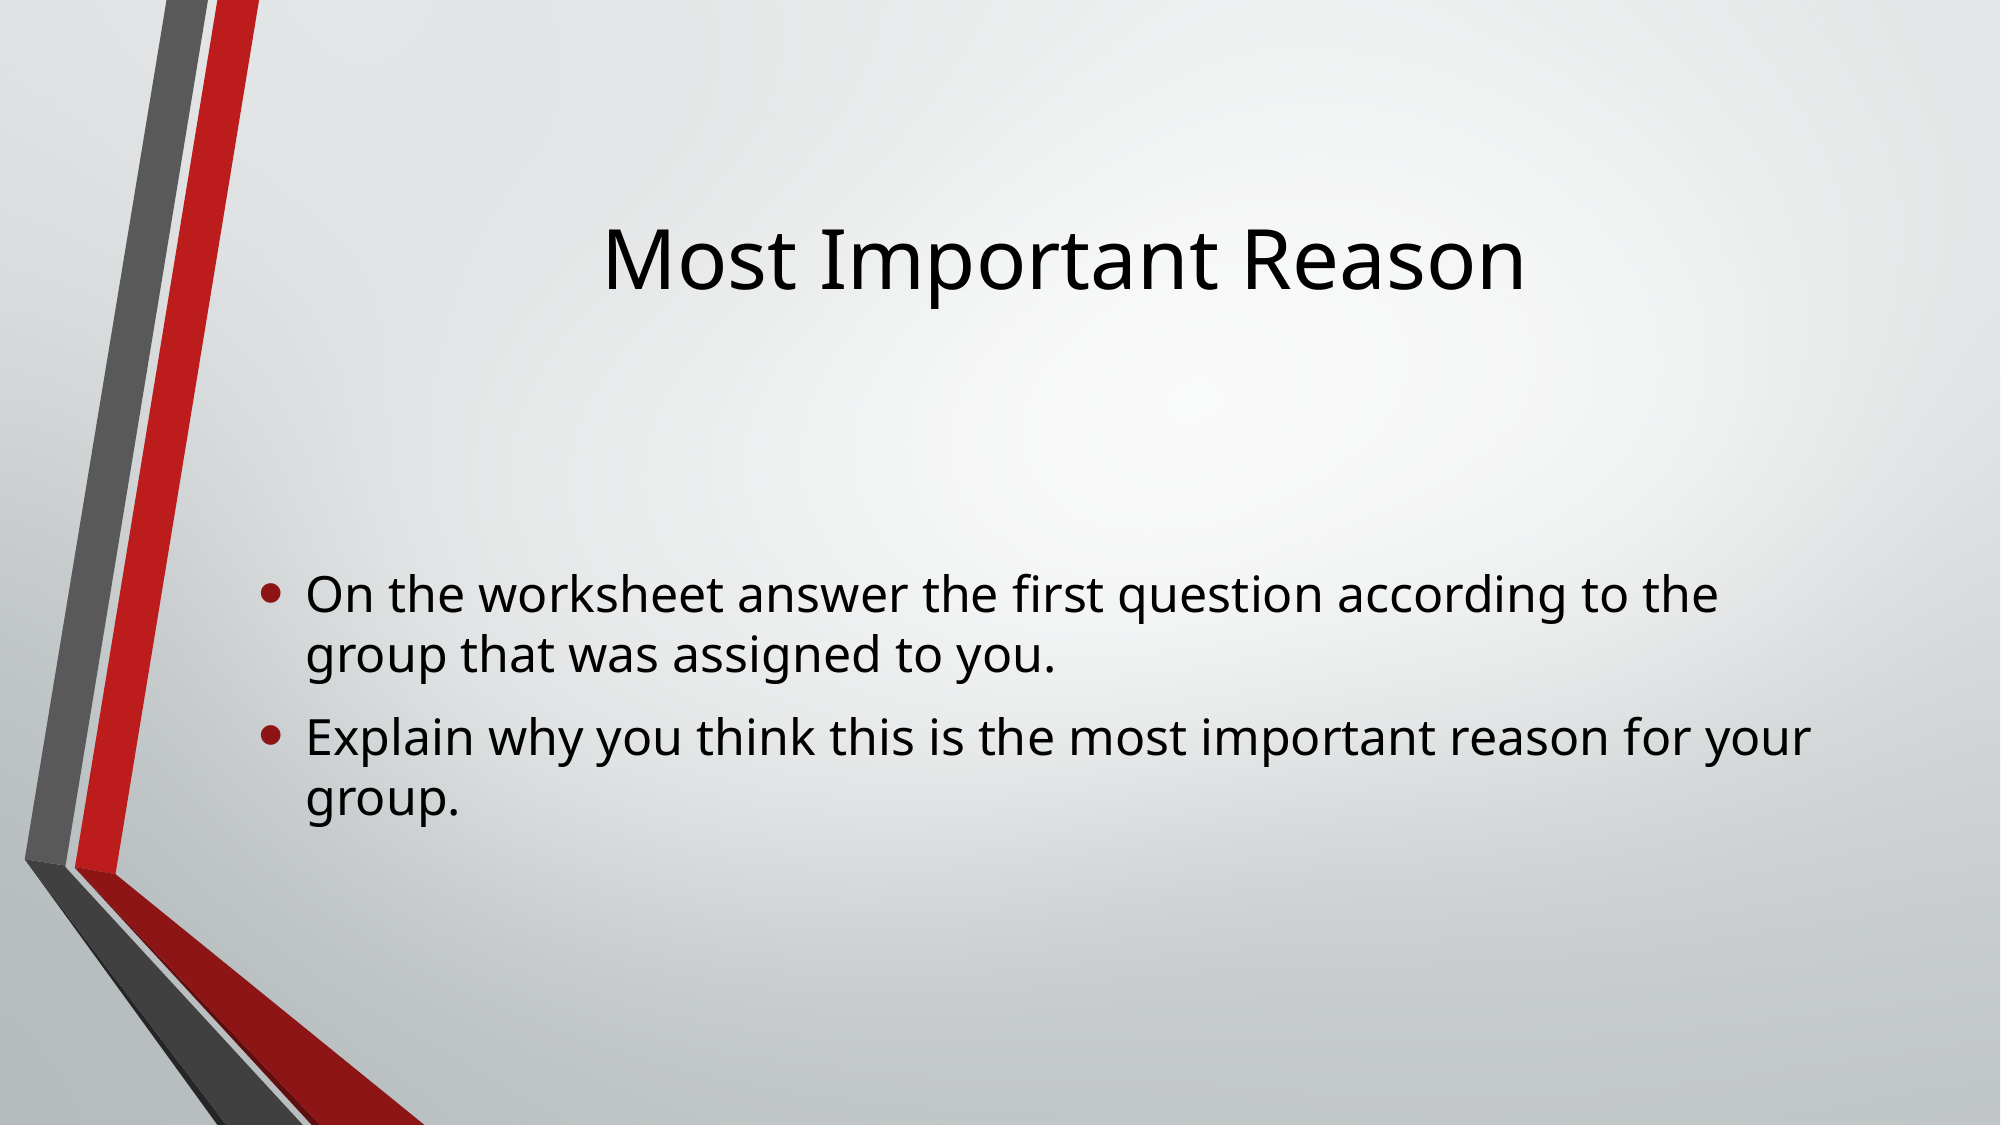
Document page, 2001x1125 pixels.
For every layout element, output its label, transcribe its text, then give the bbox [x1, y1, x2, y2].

title Most Important Reason [243, 112, 1887, 400]
list On the worksheet answer the first question according to the group that was assigned to you. Explain why you think this is the most important reason for your group. [243, 437, 1887, 950]
